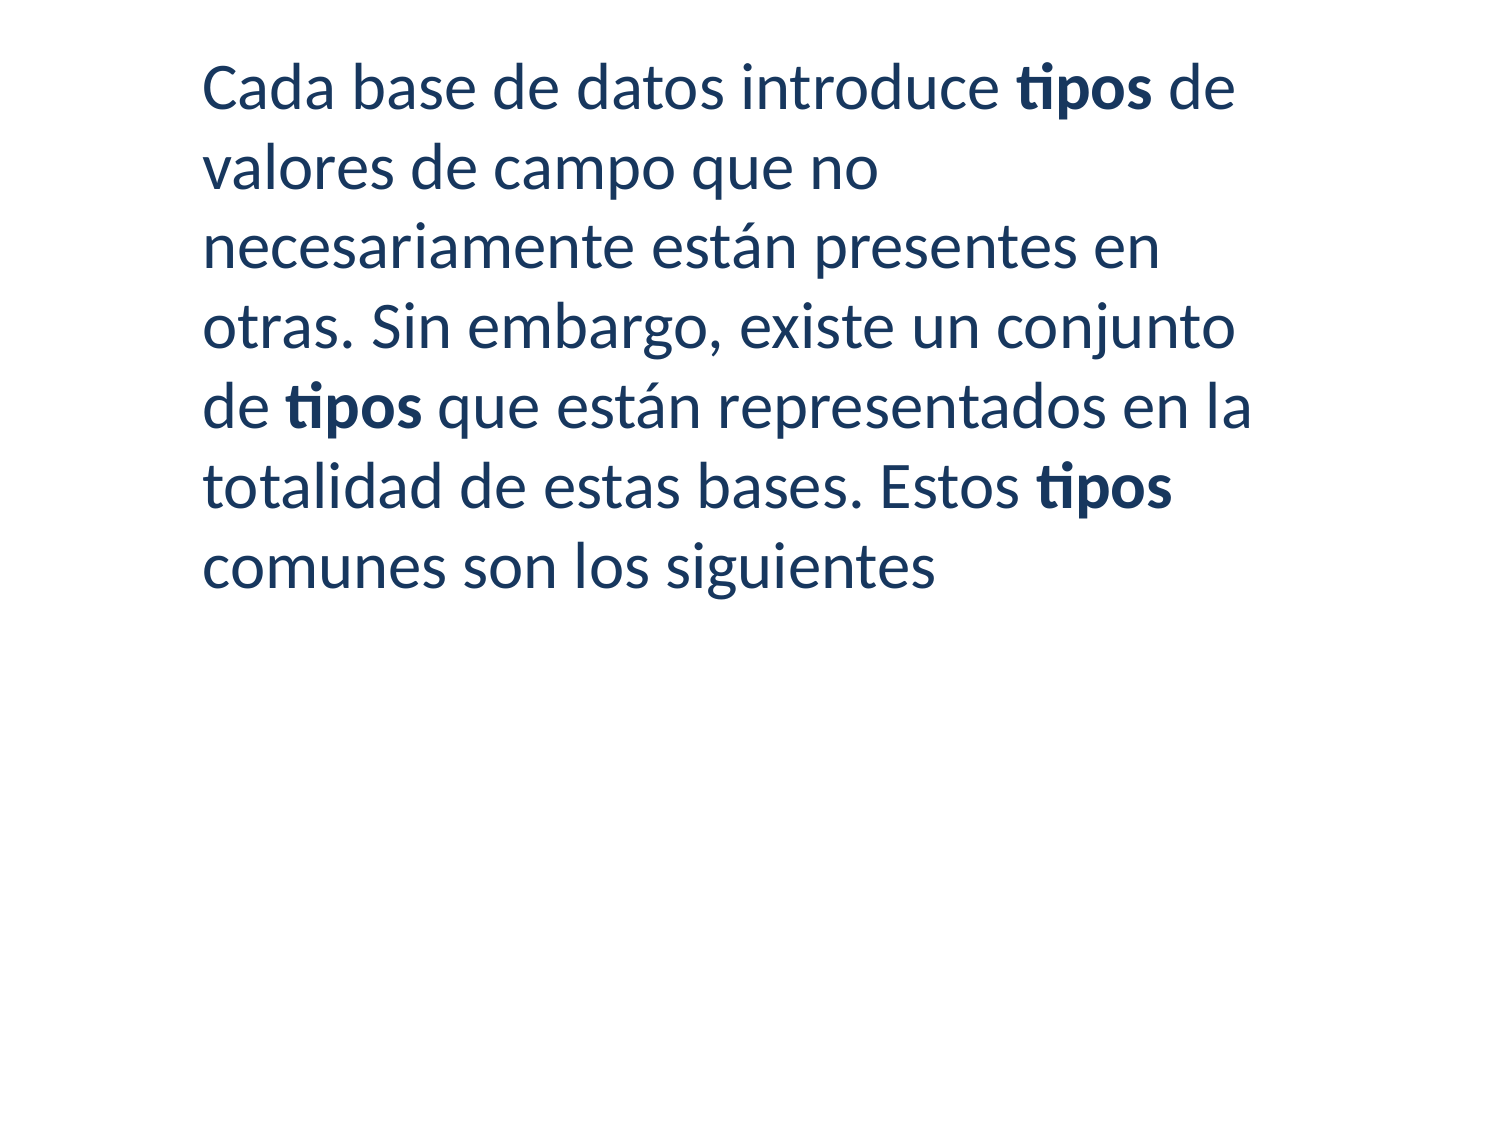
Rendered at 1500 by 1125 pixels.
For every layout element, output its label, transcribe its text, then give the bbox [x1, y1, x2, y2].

text_box Cada base de datos introduce tipos de valores de campo que no necesariamente están presentes en otras. Sin embargo, existe un conjunto de tipos que están representados en la totalidad de estas bases. Estos tipos comunes son los siguientes [187, 35, 1325, 1125]
